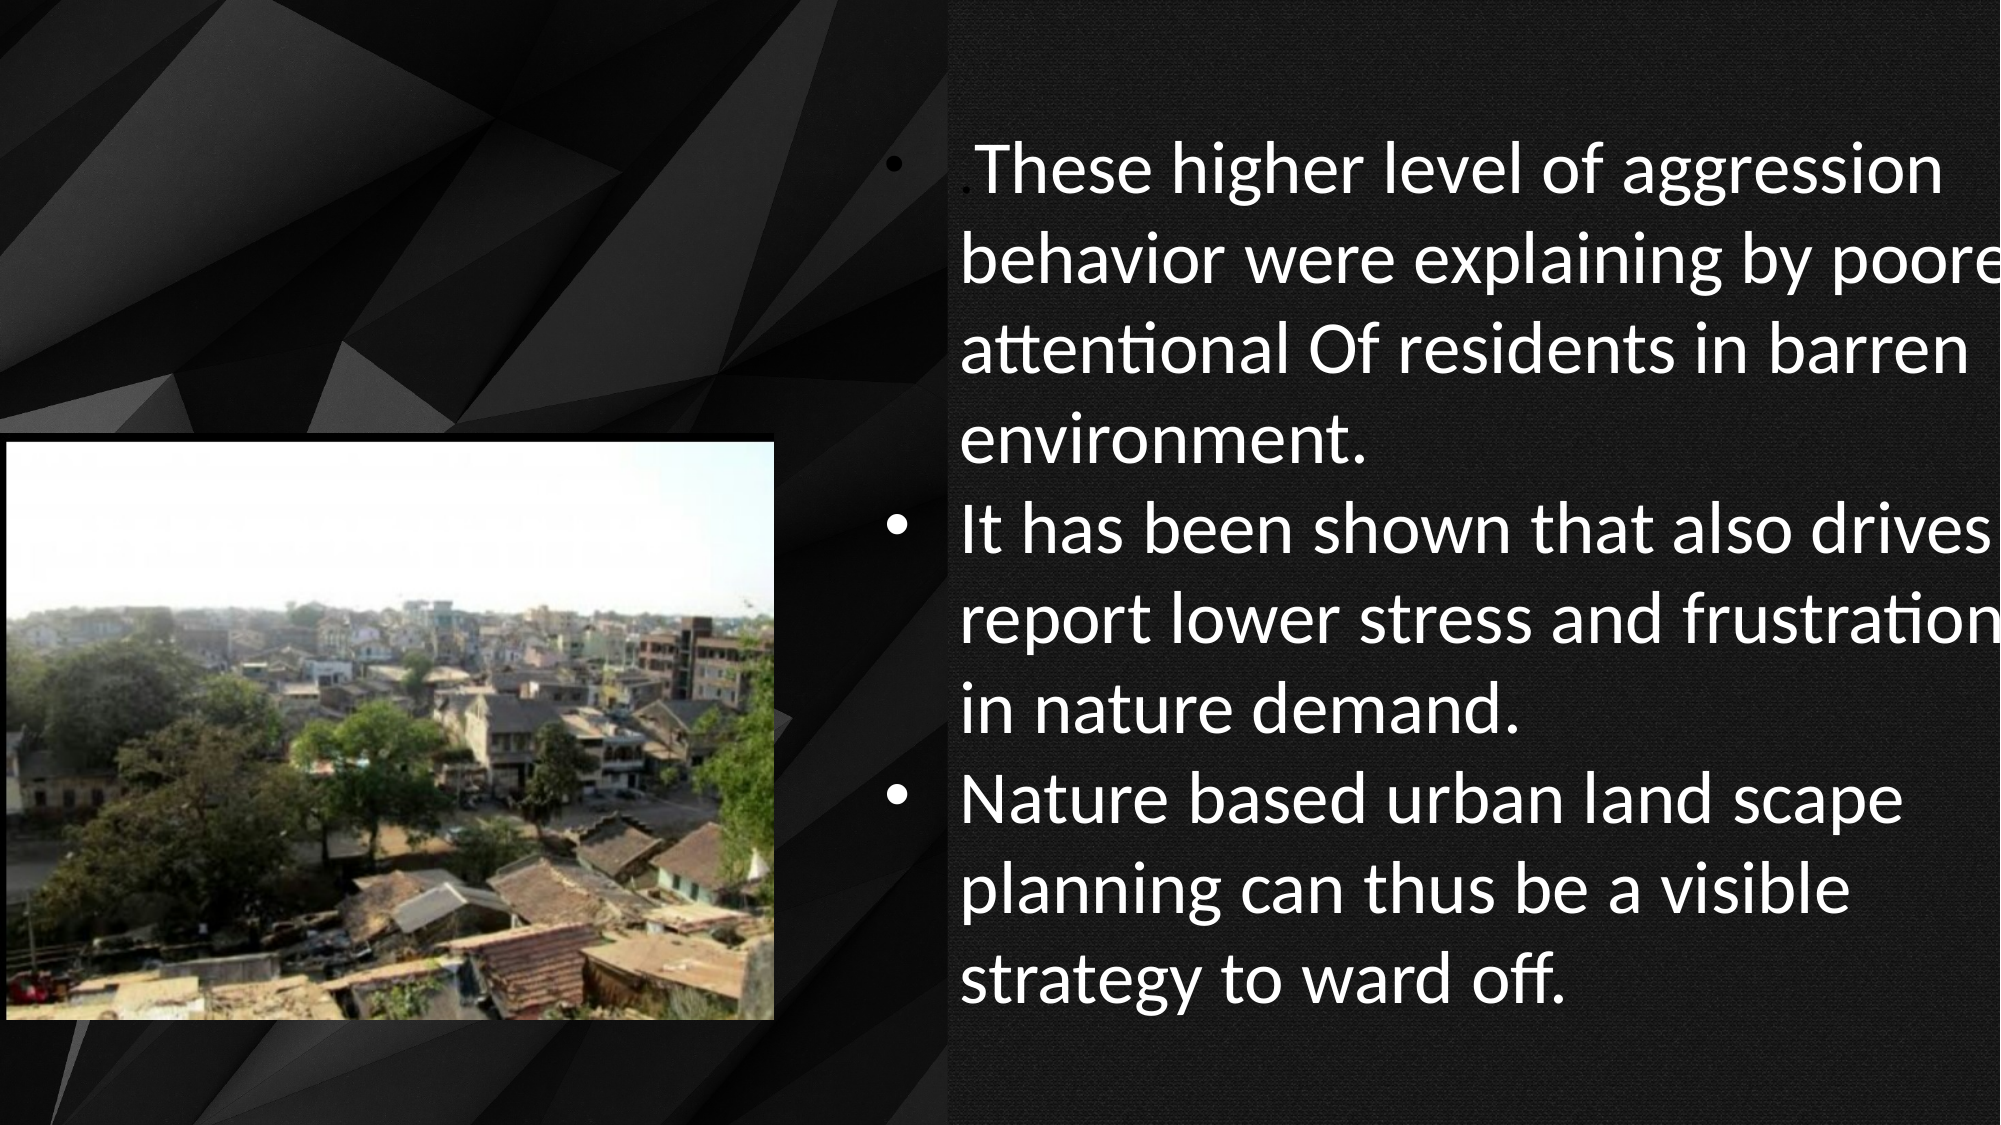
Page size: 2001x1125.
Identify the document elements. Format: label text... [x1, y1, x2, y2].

text_box .These higher level of aggression behavior were explaining by poorer attentional Of residents in barren environment. It has been shown that also drives report lower stress and frustration in nature demand. Nature based urban land scape planning can thus be a visible strategy to ward off. [948, 111, 2000, 1026]
picture [0, 0, 2000, 1125]
